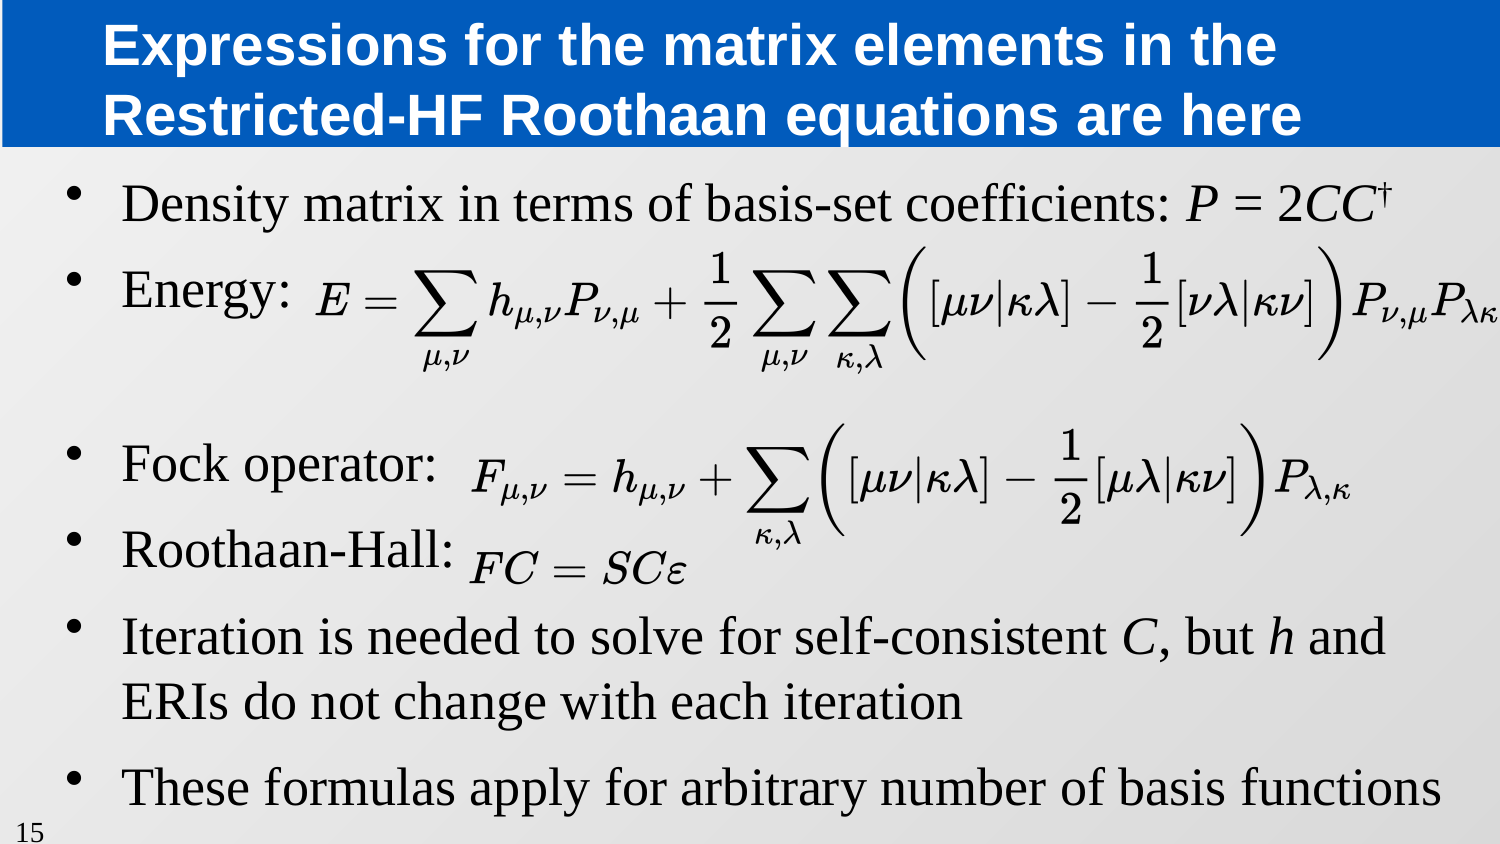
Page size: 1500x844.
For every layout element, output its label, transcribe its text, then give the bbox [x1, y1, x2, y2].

picture [314, 246, 1500, 379]
picture [468, 422, 1353, 595]
slide_number 15 [0, 806, 101, 844]
title Expressions for the matrix elements in the Restricted-HF Roothaan equations are here [87, 0, 1363, 147]
list Density matrix in terms of basis-set coefficients: P = 2CC† Energy: Fock operator: Roothaan-Hall: Iteration is needed to solve for self-consistent C, but h and ERIs do not change with each iteration These formulas apply for arbitrary number of basis functions [49, 159, 1488, 748]
